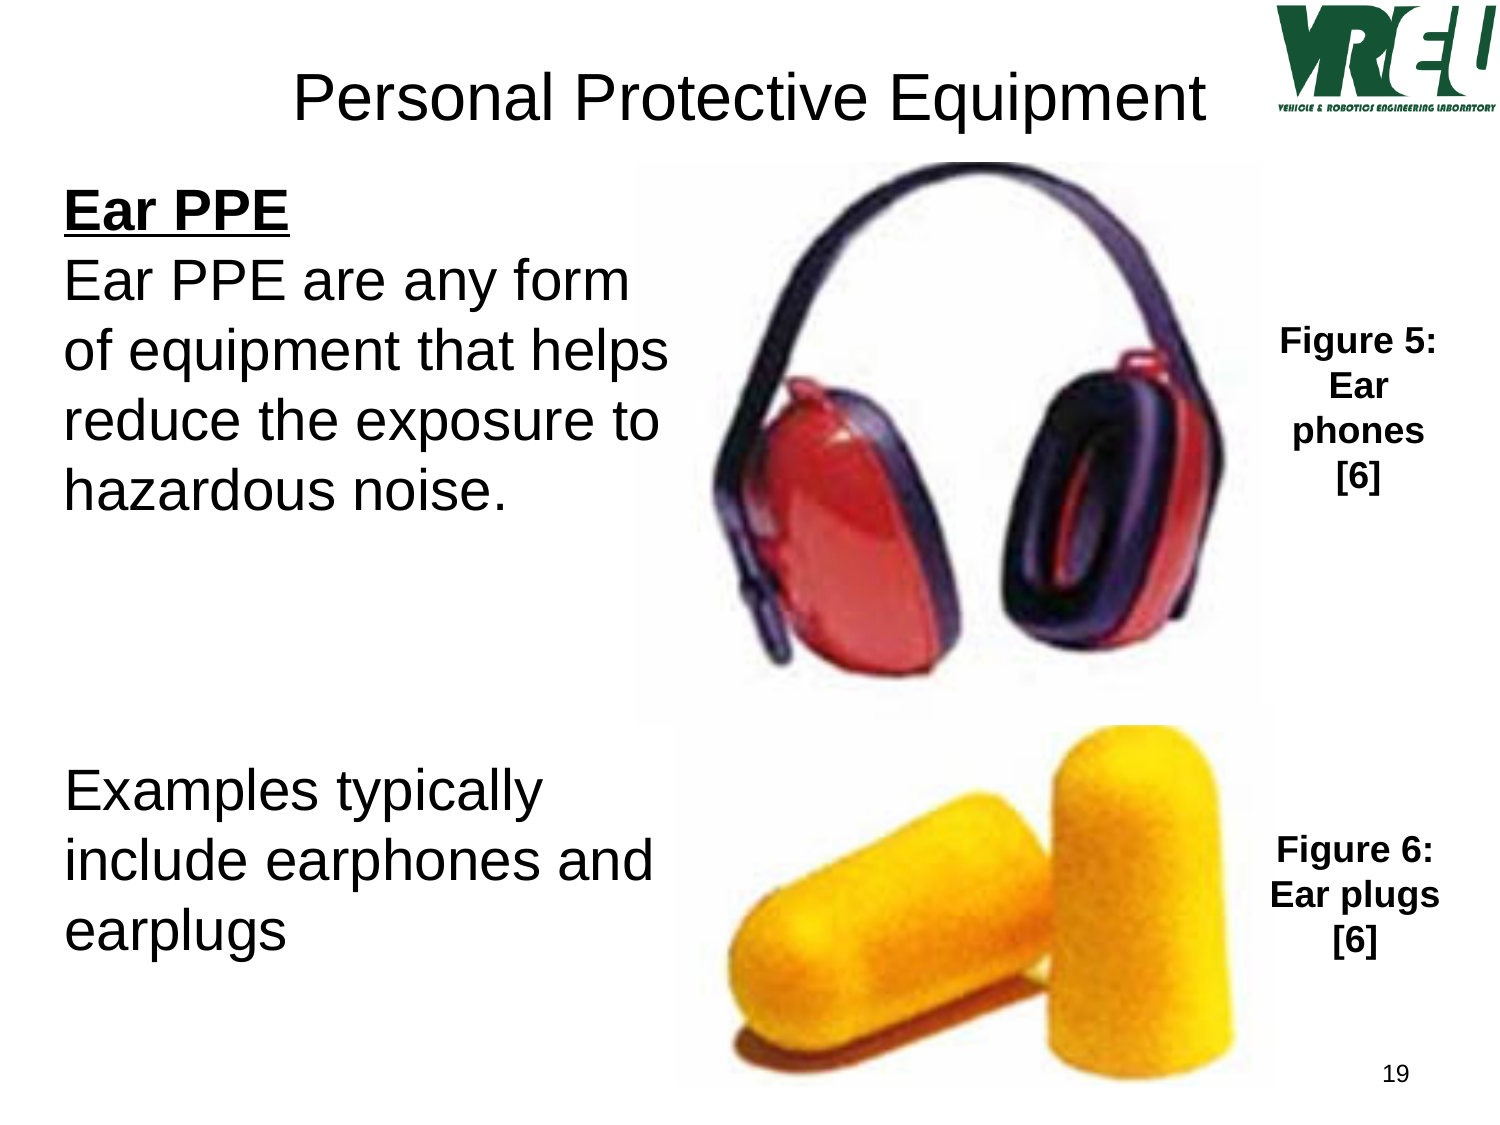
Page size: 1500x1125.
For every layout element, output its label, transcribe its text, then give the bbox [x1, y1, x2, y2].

text_box Figure 6: Ear plugs [6] [1280, 817, 1461, 968]
text_box Figure 5: Ear phones [6] [1265, 308, 1464, 504]
slide_number 19 [1280, 1042, 1425, 1103]
picture [607, 162, 1276, 1107]
text_box Ear PPE Ear PPE are any form of equipment that helps reduce the exposure to hazardous noise. [48, 171, 607, 530]
picture [1271, 0, 1500, 45]
text_box Examples typically include earphones and earplugs [49, 744, 602, 1040]
text_box Personal Protective Equipment [0, 45, 1500, 171]
